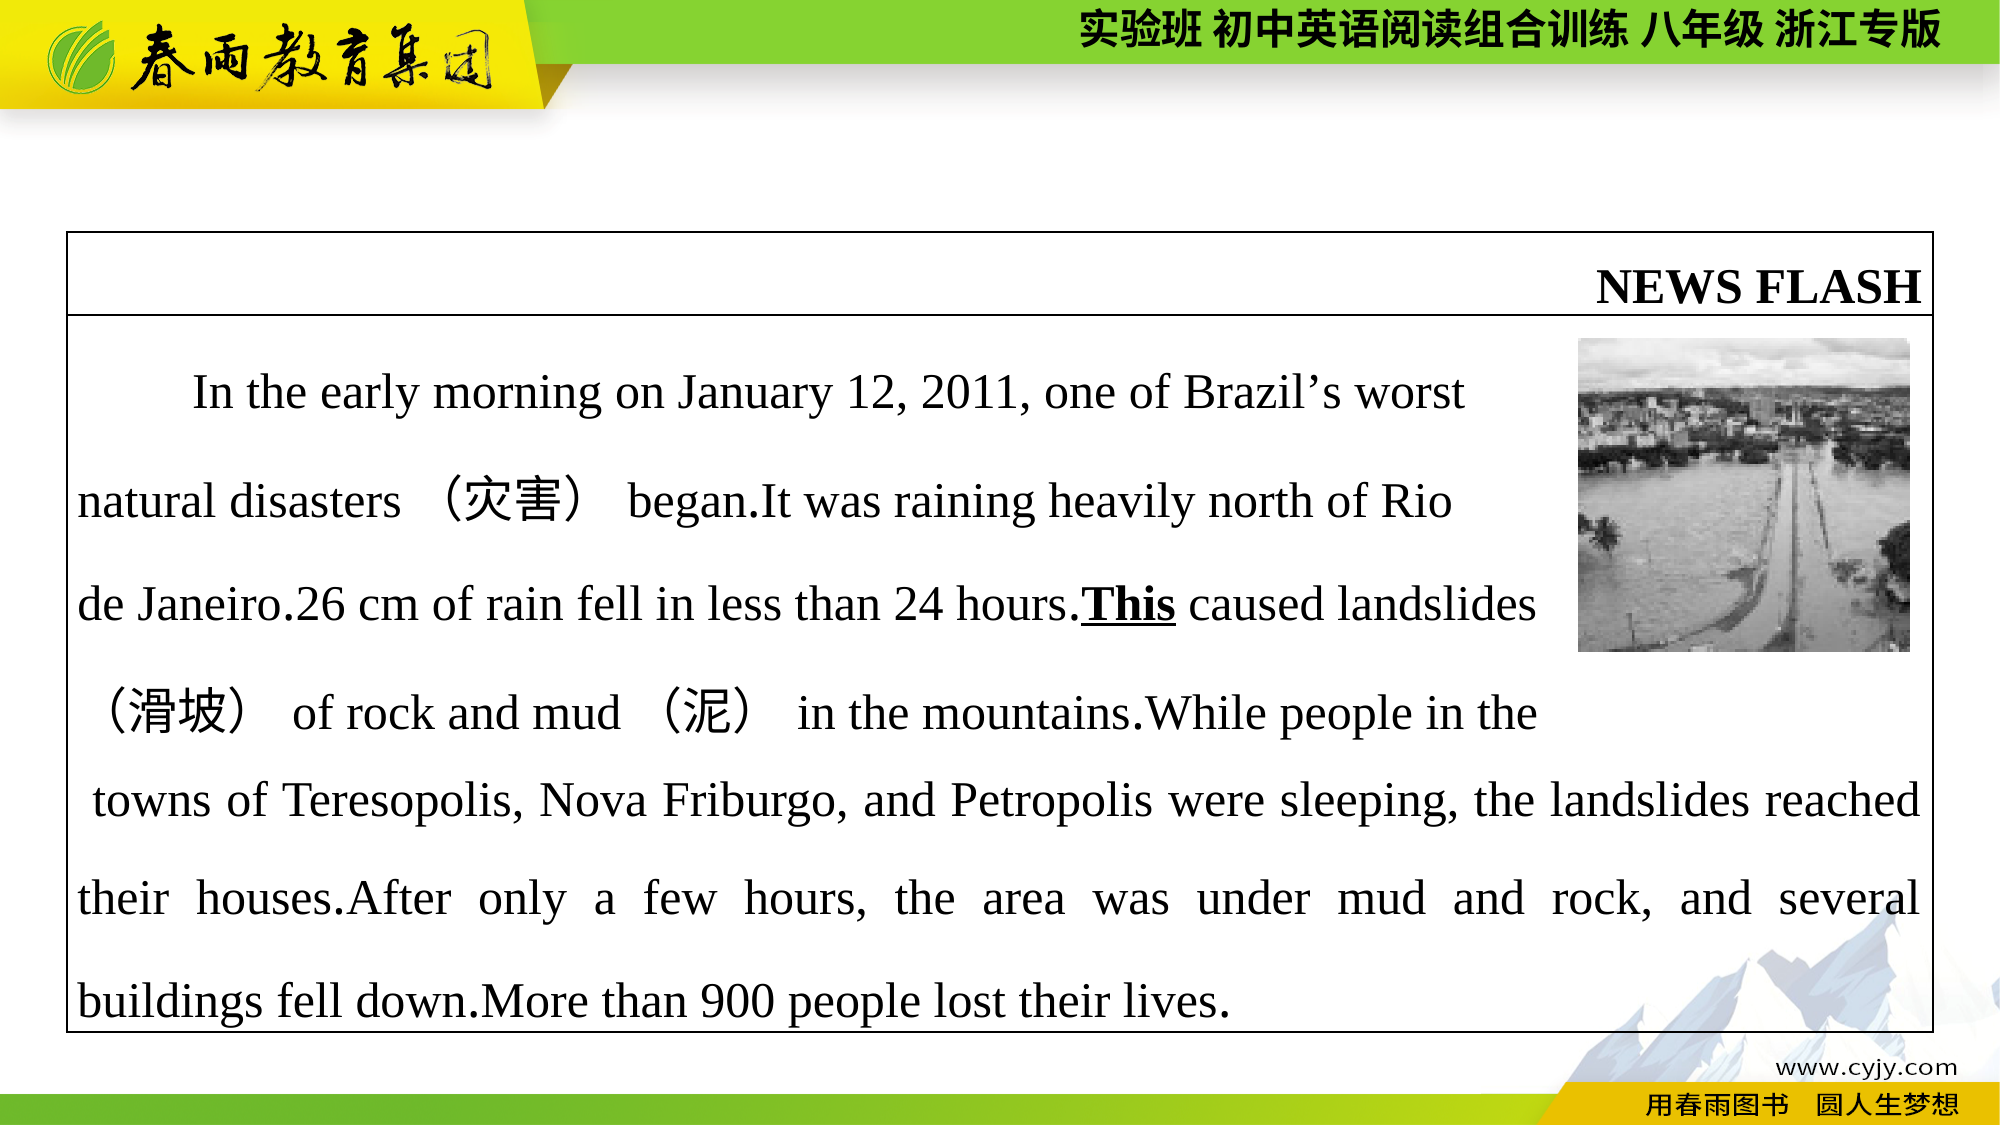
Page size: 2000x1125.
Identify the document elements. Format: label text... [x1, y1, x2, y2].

picture [0, 0, 2000, 1125]
table_cell In the early morning on January 12, 2011, one of Brazil’s worst natural disasters（灾害）began.It was raining heavily north of Rio de Janeiro.26 cm of rain fell in less than 24 hours.This caused landslides （滑坡）of rock and mud（泥）in the mountains.While people in the towns of Teresopolis, Nova Friburgo, and Petropolis were sleeping, the landslides reached their houses.After only a few hours, the area was under mud and rock, and several buildings fell down.More than 900 people lost their lives. [68, 316, 1932, 1031]
table_header NEWS FLASH [68, 233, 1932, 314]
